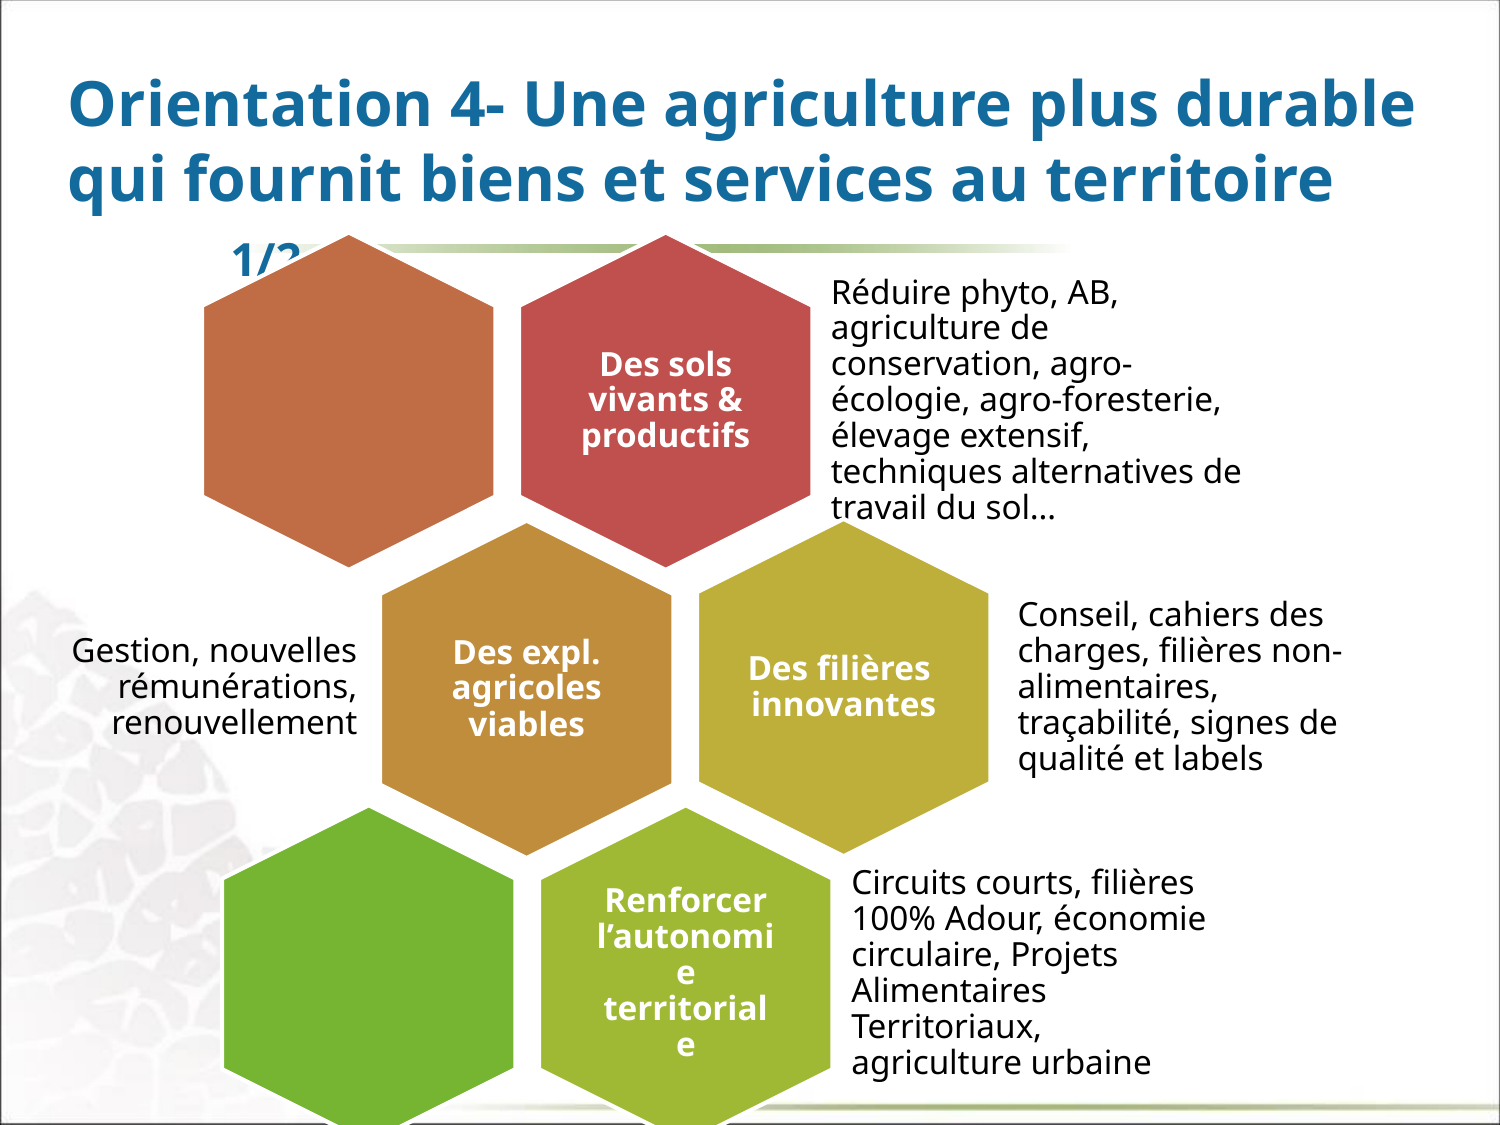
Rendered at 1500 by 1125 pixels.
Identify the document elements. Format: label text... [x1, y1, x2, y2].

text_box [925, 437, 1389, 789]
text_box Orientation 4- Une agriculture plus durable qui fournit biens et services au territoire 1/2 [53, 56, 1436, 297]
picture [0, 0, 1500, 1125]
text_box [0, 232, 1349, 1125]
